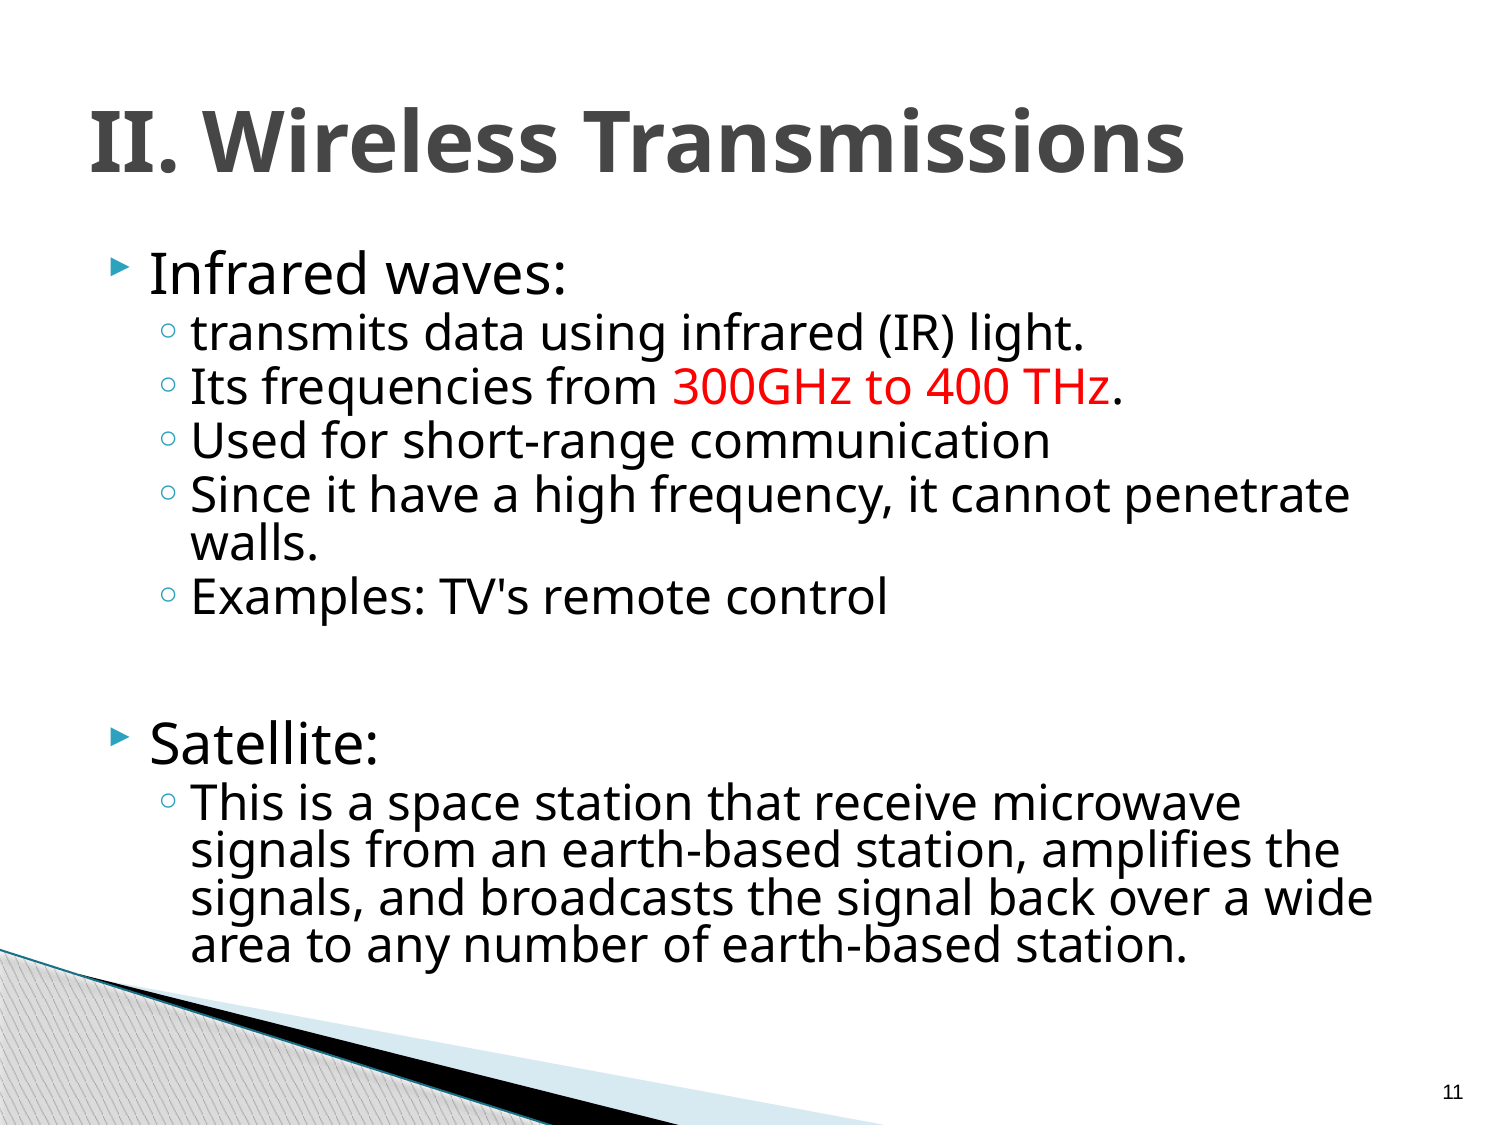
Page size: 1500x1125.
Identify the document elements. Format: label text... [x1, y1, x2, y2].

list Infrared waves: transmits data using infrared (IR) light. Its frequencies from 300GHz to 400 THz. Used for short-range communication Since it have a high frequency, it cannot penetrate walls. Examples: TV's remote control Satellite: This is a space station that receive microwave signals from an earth-based station, amplifies the signals, and broadcasts the signal back over a wide area to any number of earth-based station. [75, 243, 1425, 986]
title II. Wireless Transmissions [75, 45, 1425, 233]
slide_number 11 [1418, 1051, 1479, 1112]
